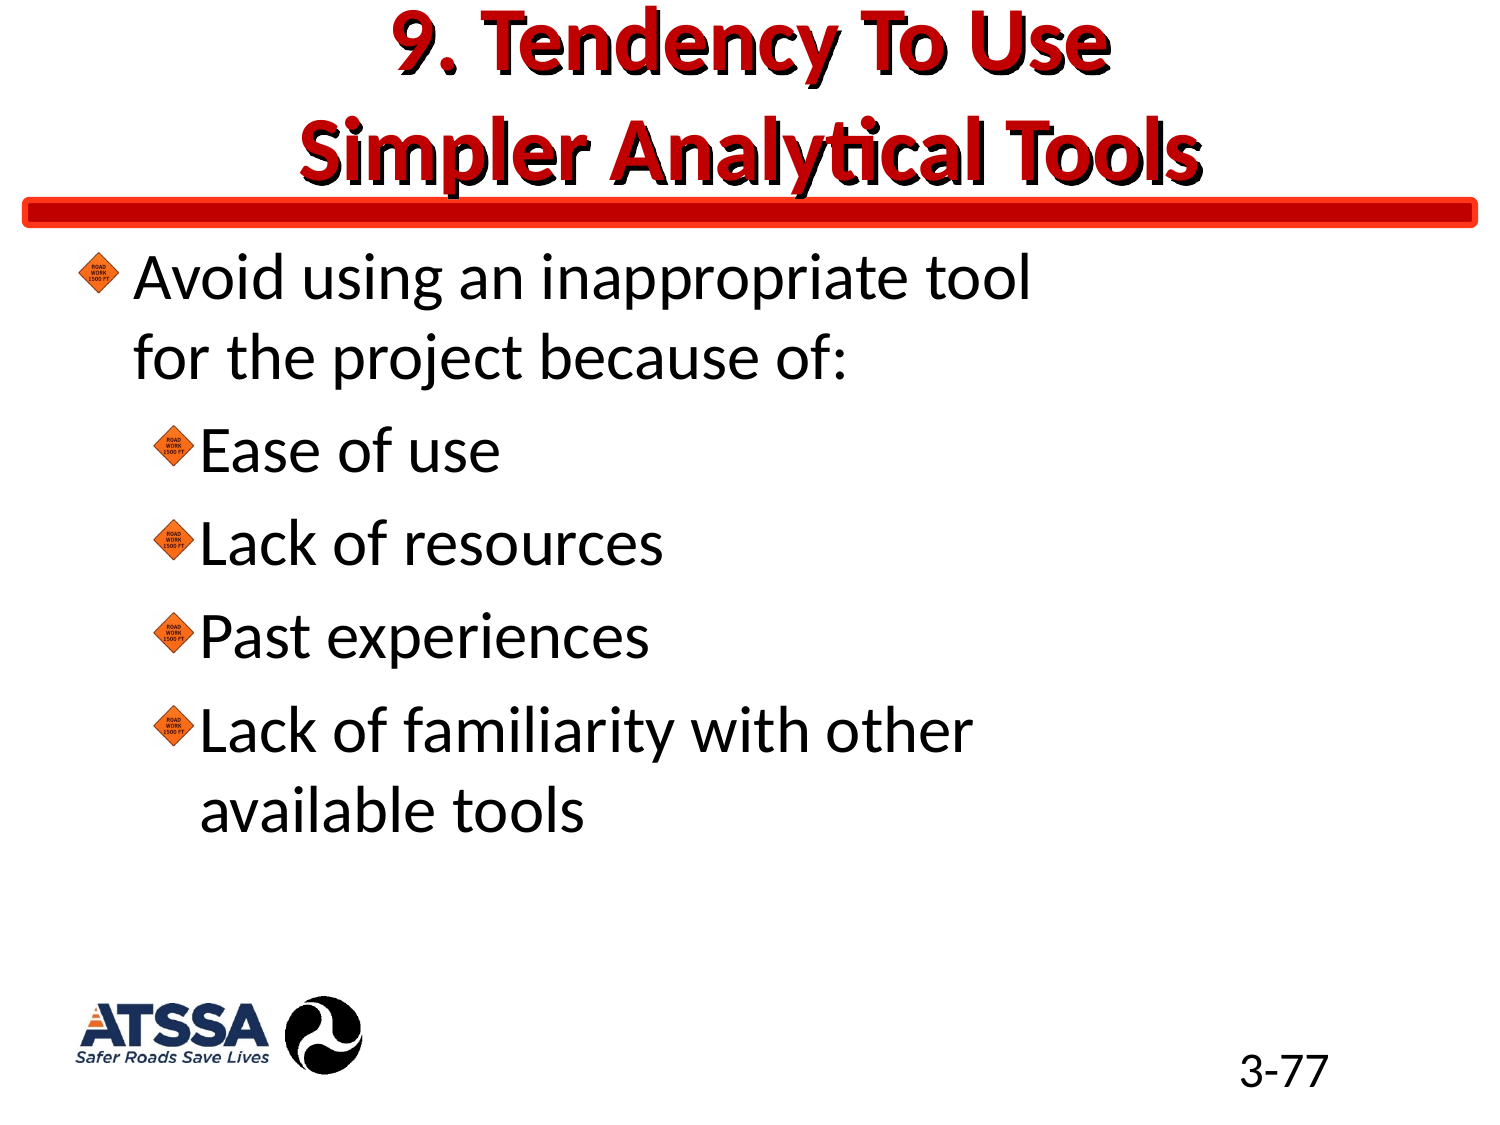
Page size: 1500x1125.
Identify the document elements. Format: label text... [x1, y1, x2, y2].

title 9. Tendency To Use Simpler Analytical Tools [0, 49, 1500, 238]
list Avoid using an inappropriate tool for the project because of: Ease of use Lack of resources Past experiences Lack of familiarity with other available tools [62, 224, 1126, 938]
picture [152, 611, 195, 654]
picture [77, 251, 120, 294]
picture [152, 704, 195, 747]
picture [276, 989, 370, 1077]
picture [152, 518, 195, 561]
picture [152, 424, 195, 467]
picture [75, 1003, 269, 1063]
